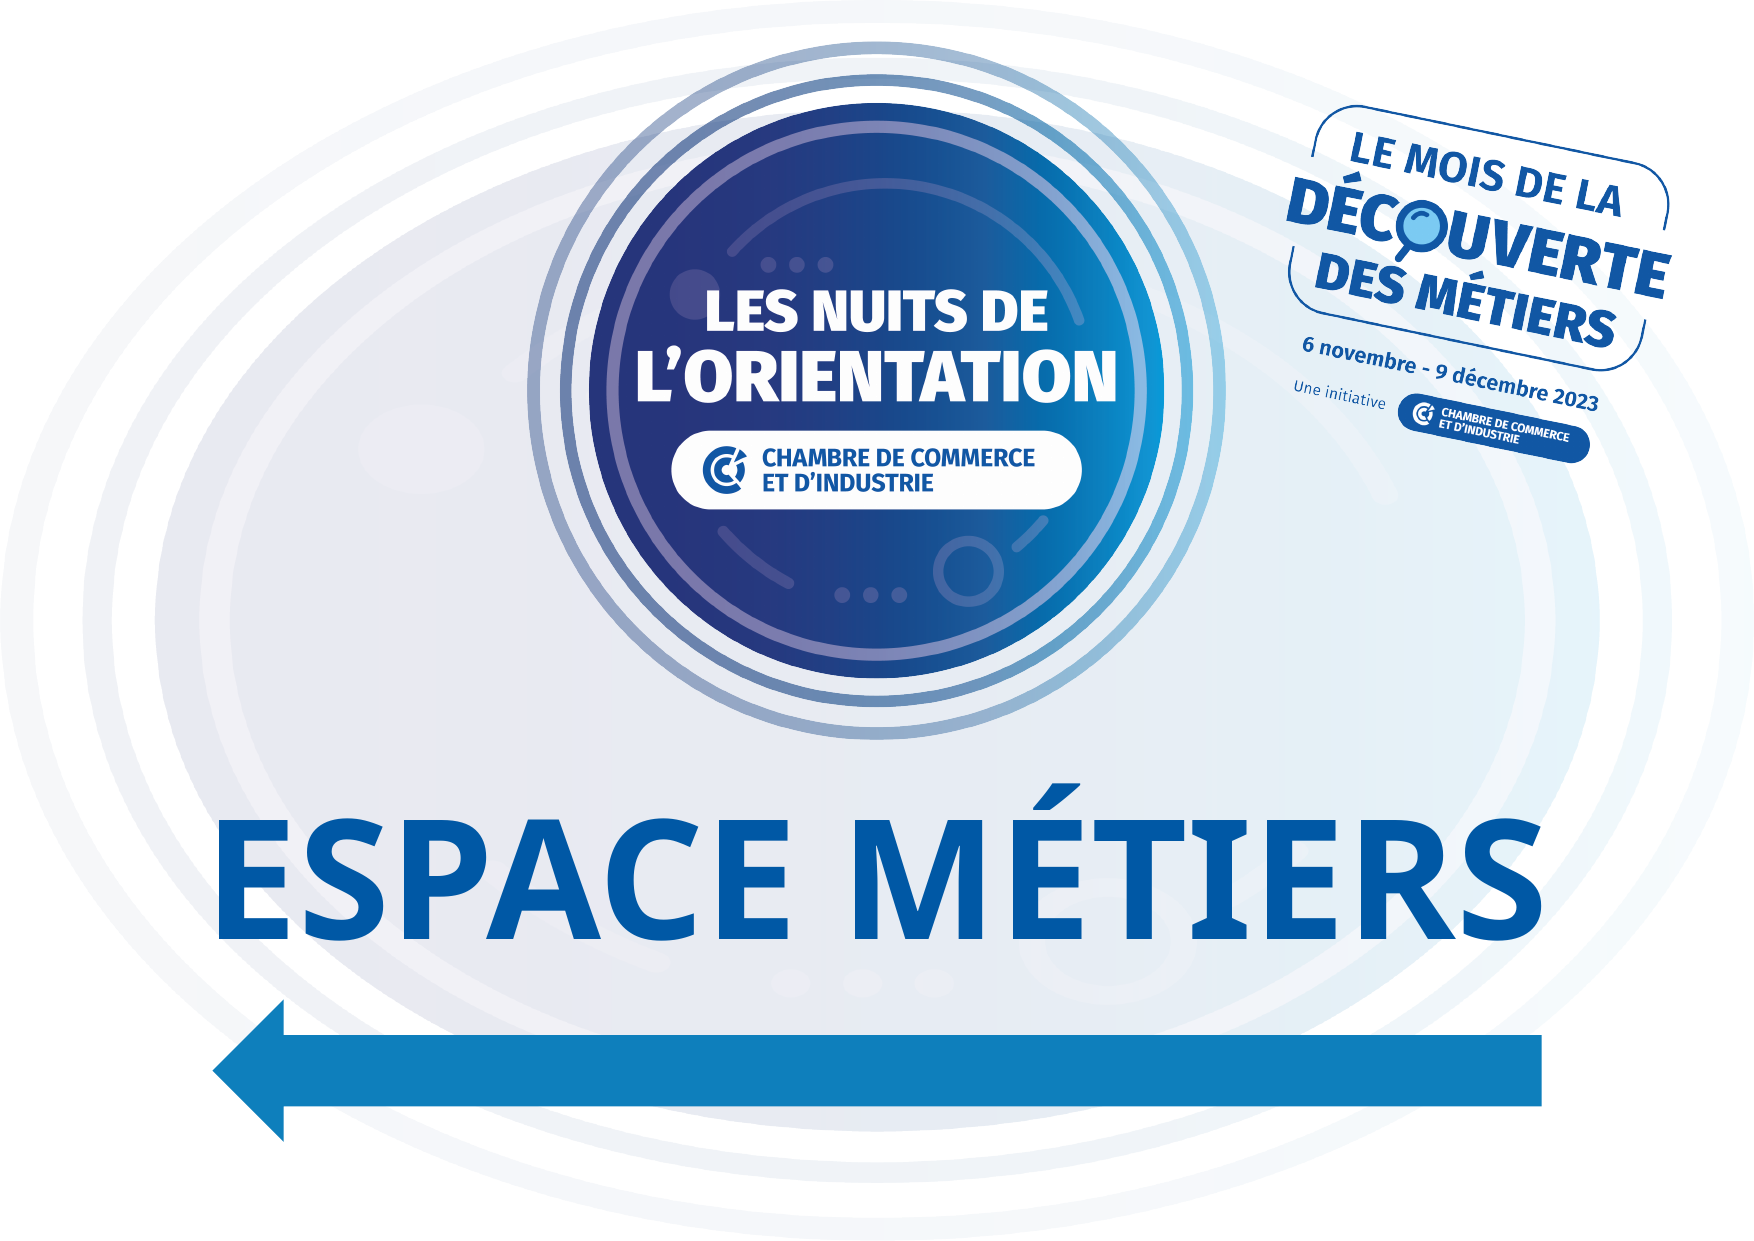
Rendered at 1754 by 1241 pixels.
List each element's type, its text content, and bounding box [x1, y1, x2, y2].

text_box [210, 996, 1543, 1145]
text_box ESPACE MÉTIERS [168, 765, 1586, 981]
picture [1250, 95, 1688, 474]
picture [527, 41, 1227, 740]
